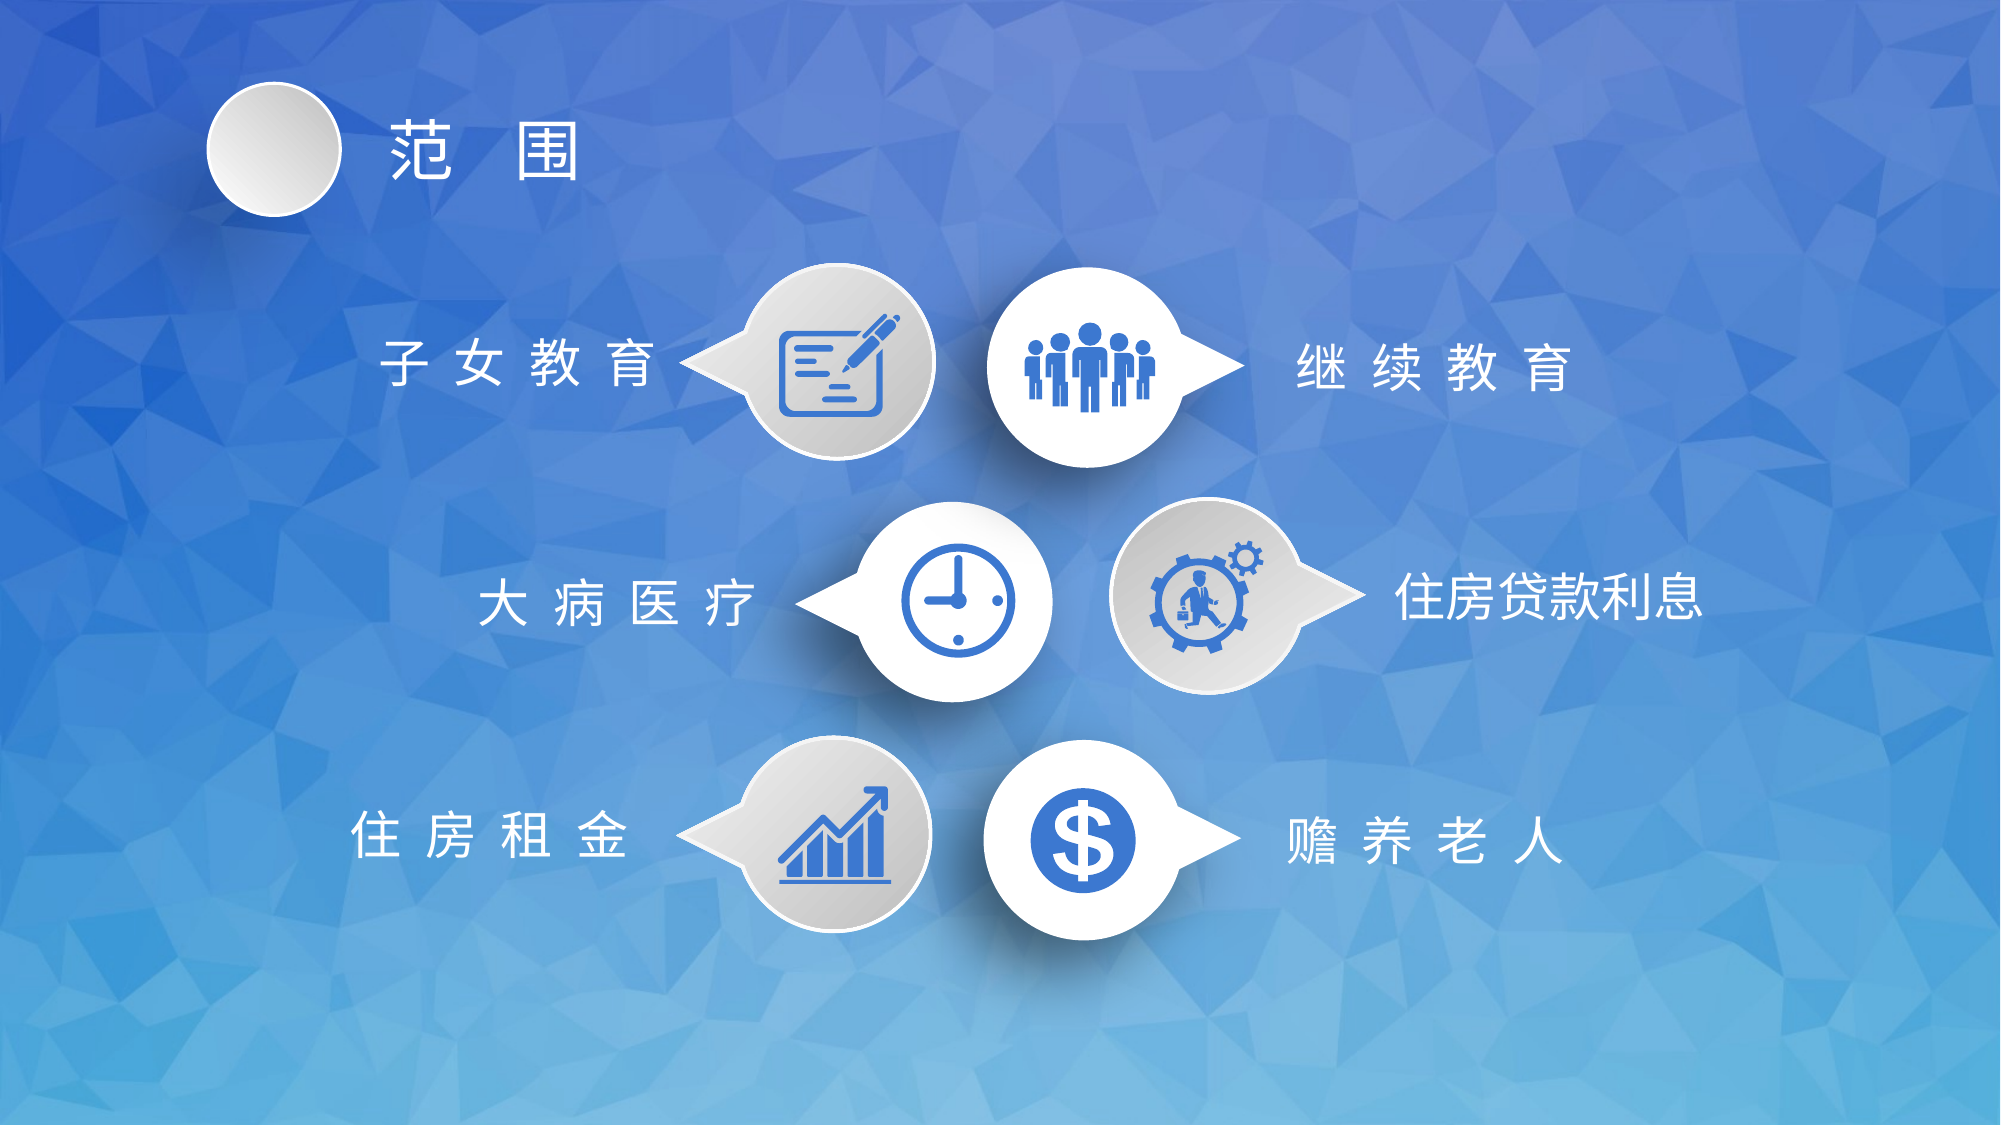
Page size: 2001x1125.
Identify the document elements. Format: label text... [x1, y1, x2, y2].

text_box [1078, 322, 1102, 346]
text_box [792, 500, 1054, 704]
text_box 继 续 教 育 [1275, 325, 1595, 409]
picture [0, 0, 2001, 1125]
text_box [1024, 339, 1044, 400]
text_box 范 围 [373, 101, 619, 197]
text_box [1135, 339, 1156, 400]
text_box [901, 543, 1016, 658]
text_box [985, 266, 1248, 469]
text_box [708, 233, 907, 491]
text_box [1029, 787, 1137, 895]
text_box 赡 养 老 人 [1266, 798, 1585, 881]
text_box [705, 706, 903, 963]
text_box [982, 738, 1244, 942]
text_box [1109, 333, 1135, 407]
text_box [1045, 333, 1071, 407]
text_box 住房贷款利息 [1373, 554, 1726, 637]
text_box 子 女 教 育 [358, 320, 677, 403]
text_box 住 房 租 金 [329, 792, 649, 876]
text_box 大 病 医 疗 [457, 560, 777, 643]
text_box [207, 82, 342, 217]
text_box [1138, 467, 1337, 725]
text_box [1072, 347, 1108, 413]
